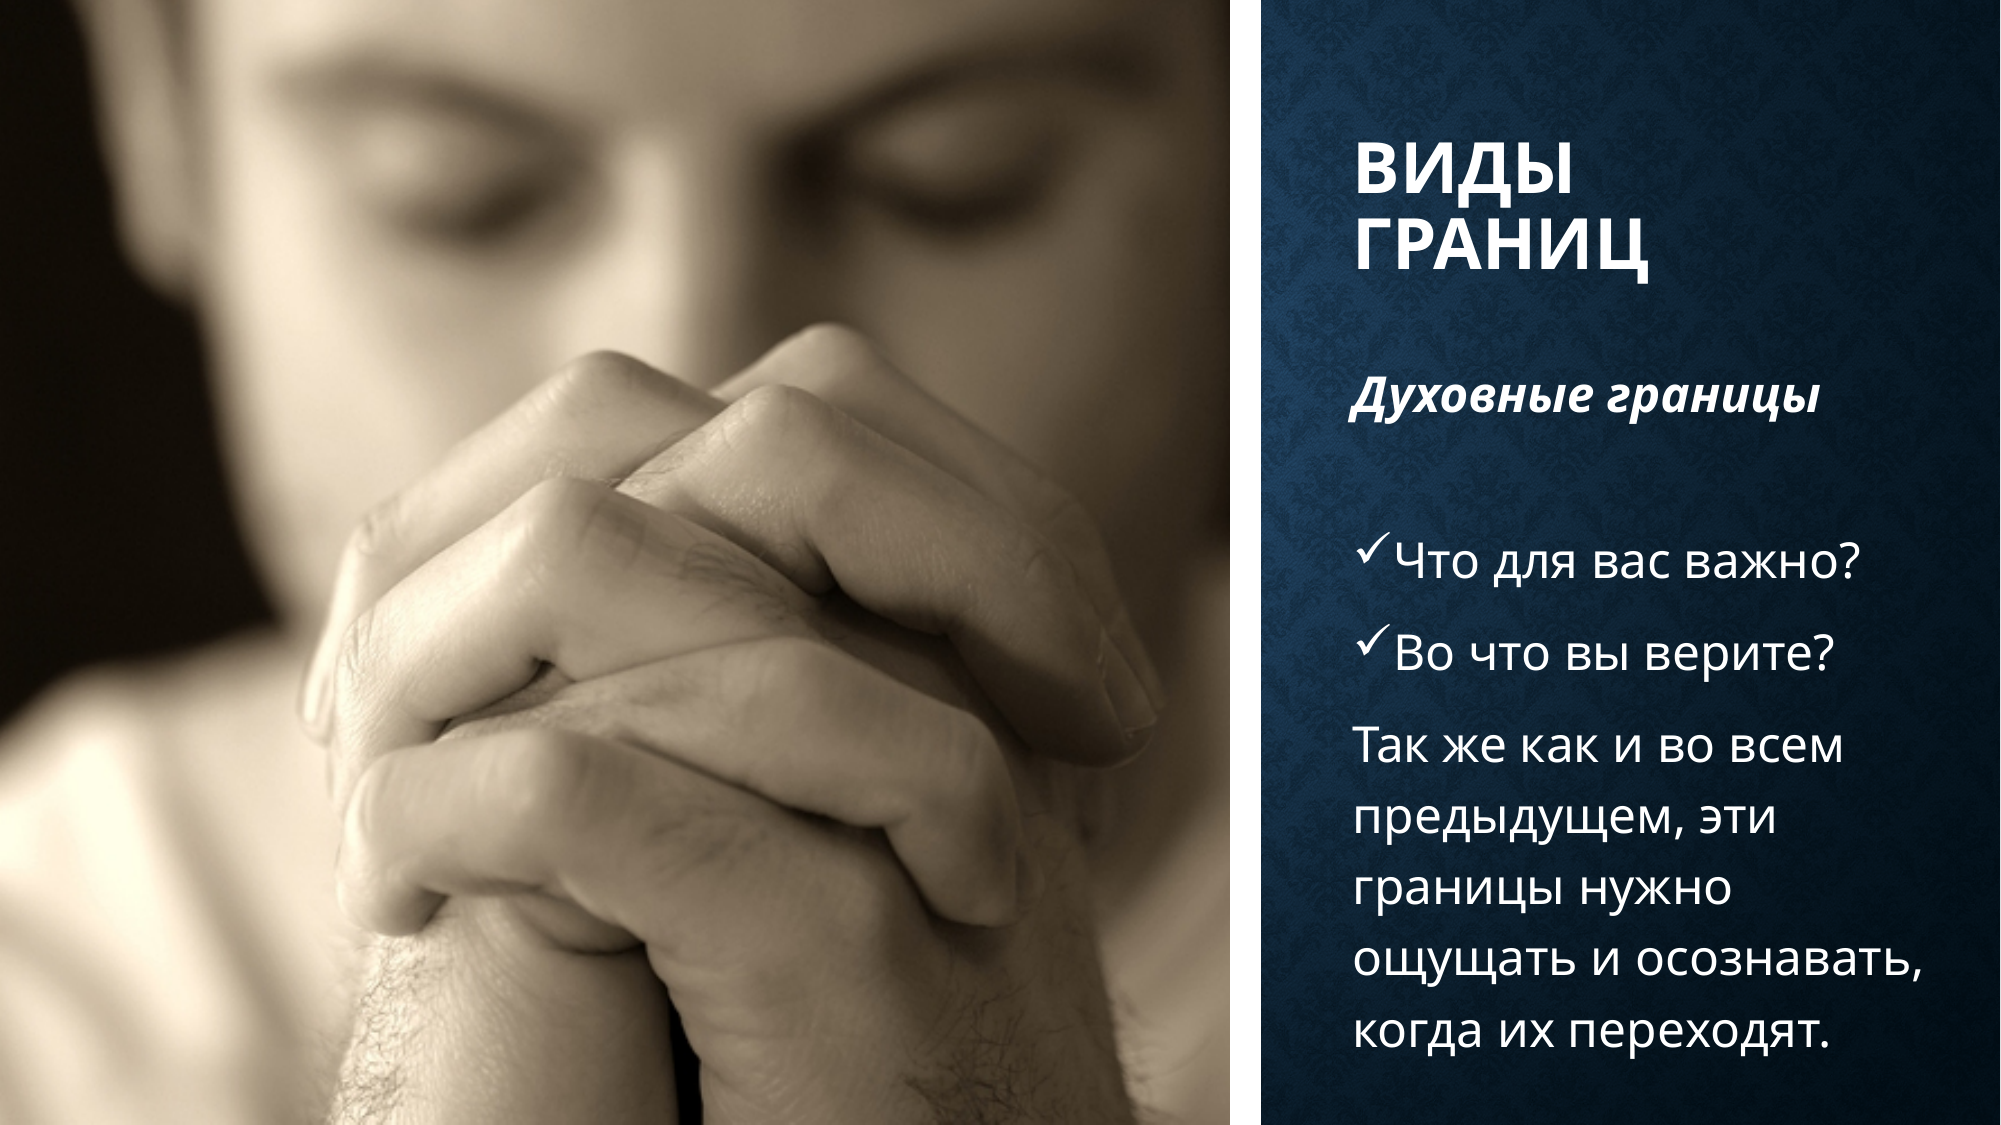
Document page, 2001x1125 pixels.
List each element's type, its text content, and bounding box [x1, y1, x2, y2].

picture [0, 0, 1240, 1125]
title Виды границ [1337, 99, 1849, 318]
list Духовные границы Что для вас важно? Во что вы верите? Так же как и во всем предыдущем, эти границы нужно ощущать и осознавать, когда их переходят. [1337, 343, 1958, 1072]
